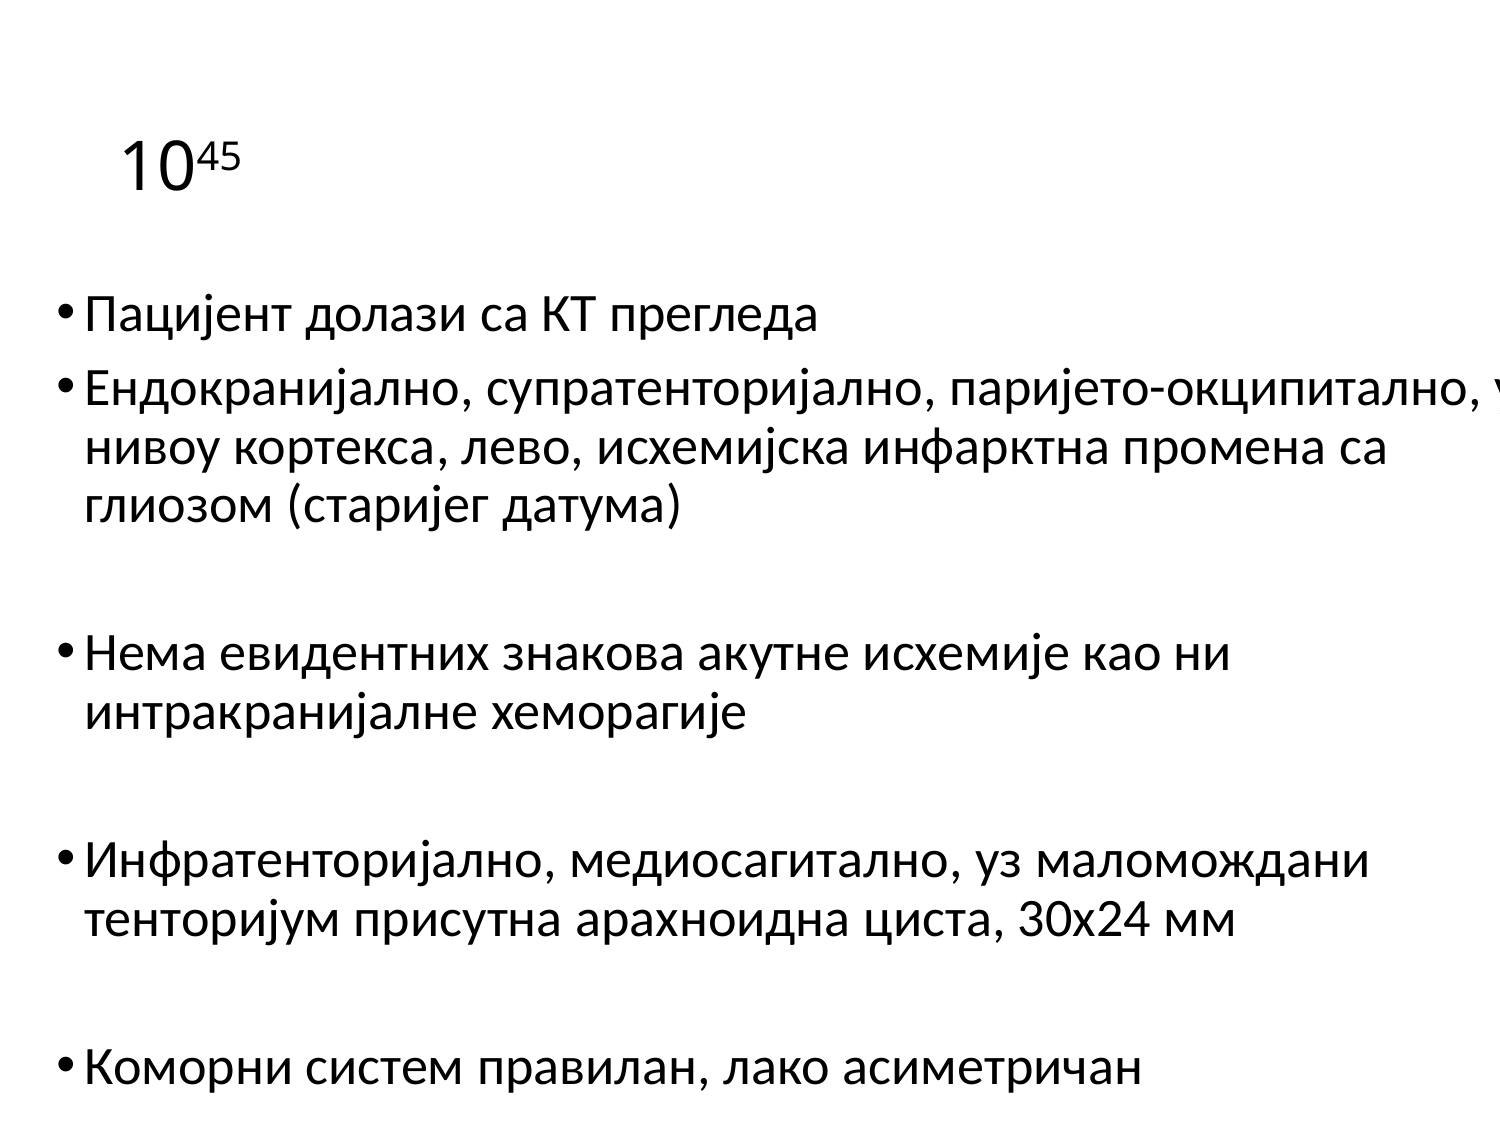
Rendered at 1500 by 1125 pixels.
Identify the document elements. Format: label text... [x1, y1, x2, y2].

title 1045 [103, 59, 1397, 277]
list Пацијент долази са КТ прегледа Ендокранијално, супратенторијално, паријето-окципитално, у нивоу кортекса, лево, исхемијска инфарктна промена са глиозом (старијег датума) Нема евидентних знакова акутне исхемије као ни интракранијалне хеморагије Инфратенторијално, медиосагитално, уз маломождани тенторијум присутна арахноидна циста, 30x24 мм Коморни систем правилан, лако асиметричан [41, 277, 1500, 1114]
